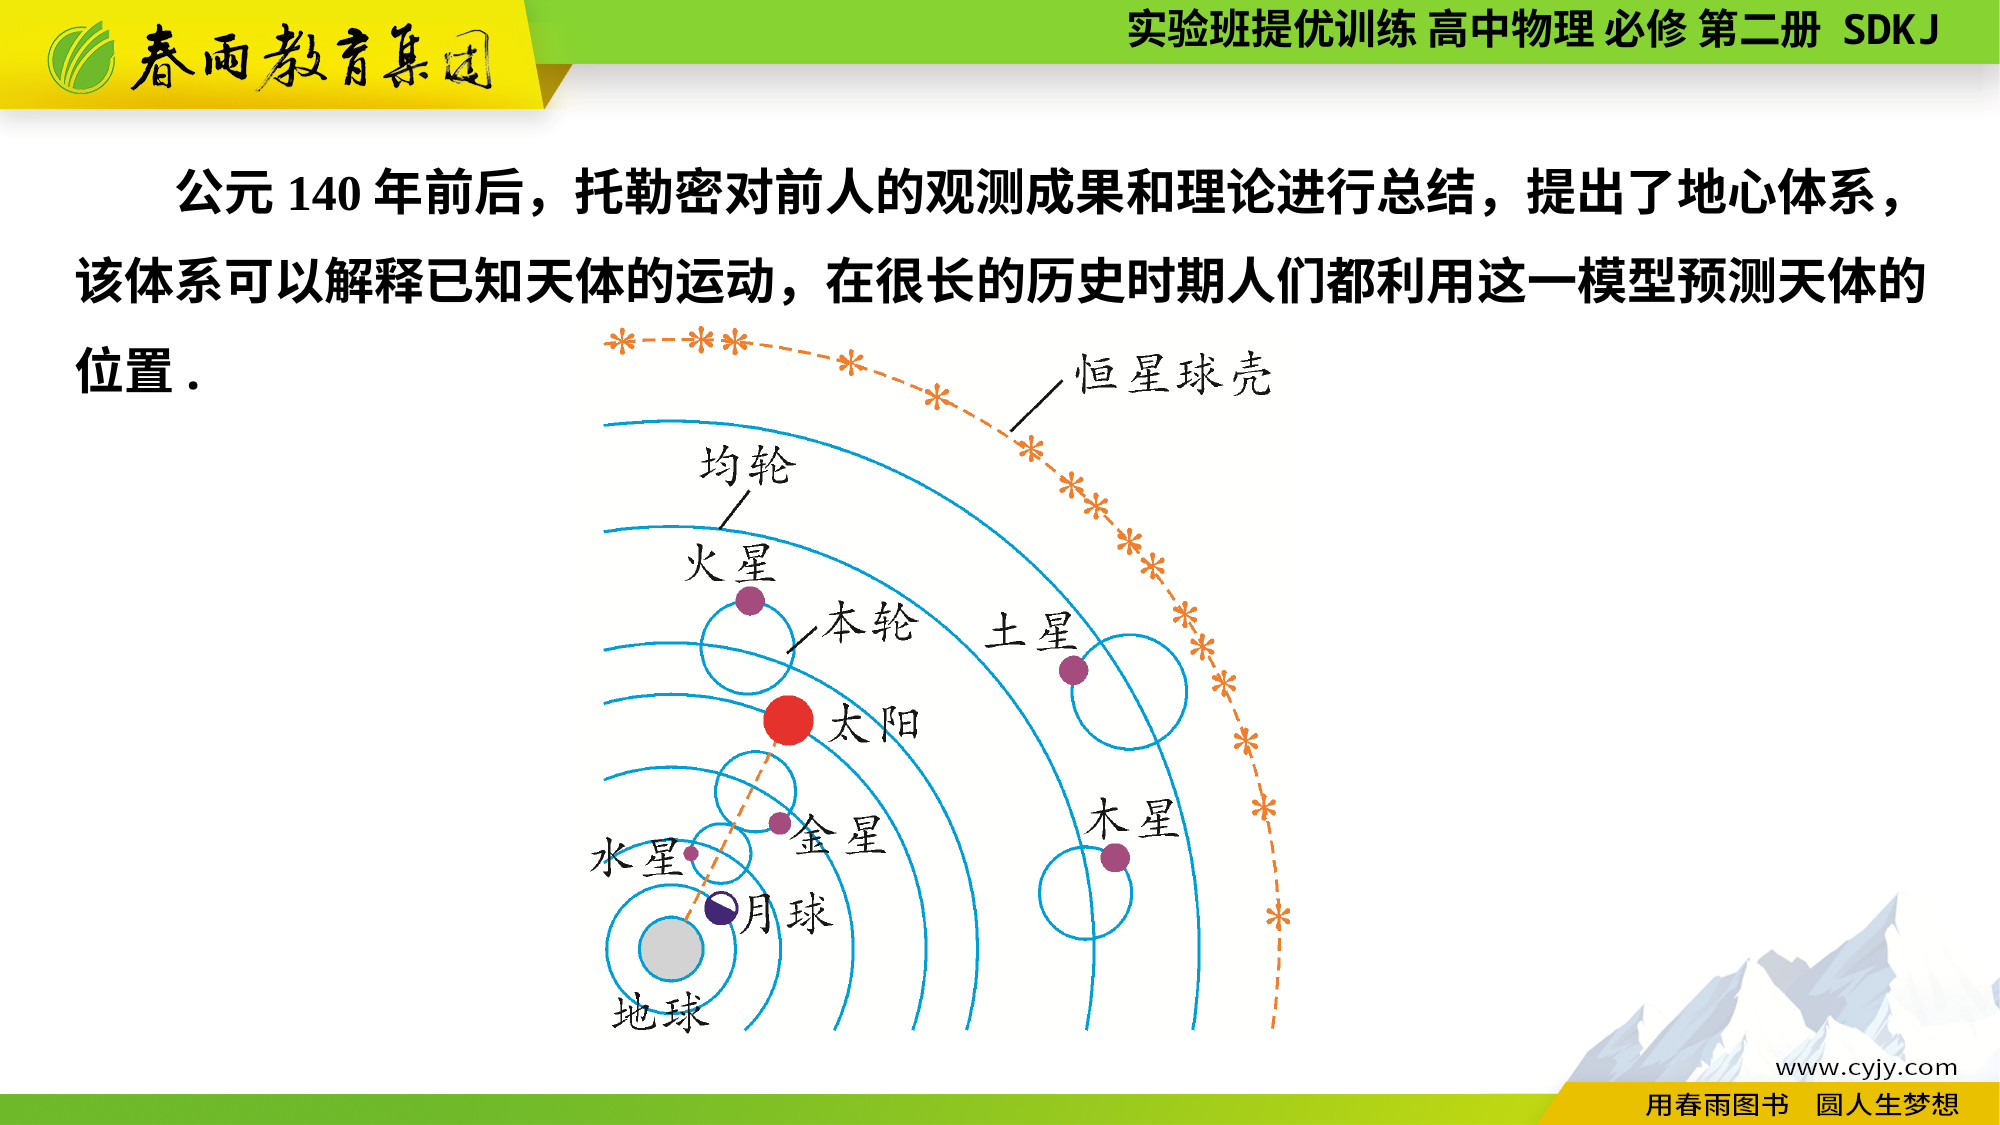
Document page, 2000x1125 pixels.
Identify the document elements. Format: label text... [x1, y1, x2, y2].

picture [0, 0, 2000, 1125]
list 公元140年前后，托勒密对前人的观测成果和理论进行总结，提出了地心体系，该体系可以解释已知天体的运动，在很长的历史时期人们都利用这一模型预测天体的位置. [59, 122, 1944, 399]
